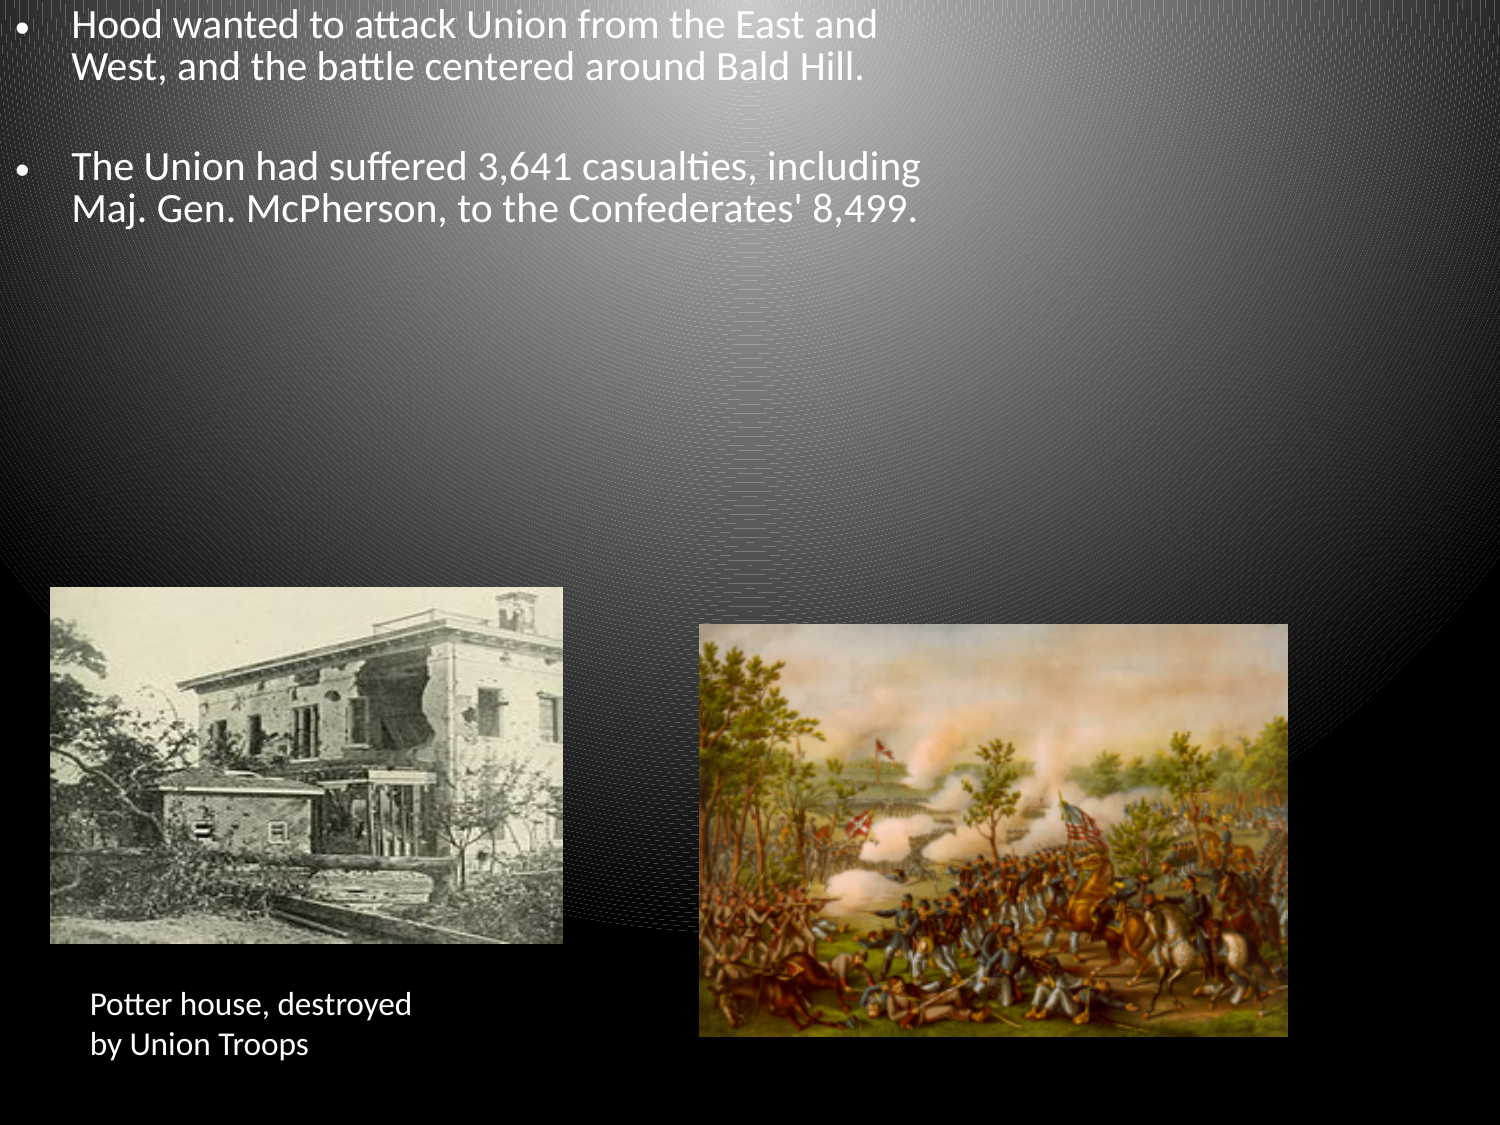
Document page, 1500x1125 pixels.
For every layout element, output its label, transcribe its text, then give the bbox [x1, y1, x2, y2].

picture [49, 587, 563, 944]
picture [699, 624, 1288, 1037]
list Hood wanted to attack Union from the East and West, and the battle centered around Bald Hill. The Union had suffered 3,641 casualties, including Maj. Gen. McPherson, to the Confederates' 8,499. [0, 0, 975, 413]
text_box Potter house, destroyed by Union Troops [74, 974, 463, 1070]
